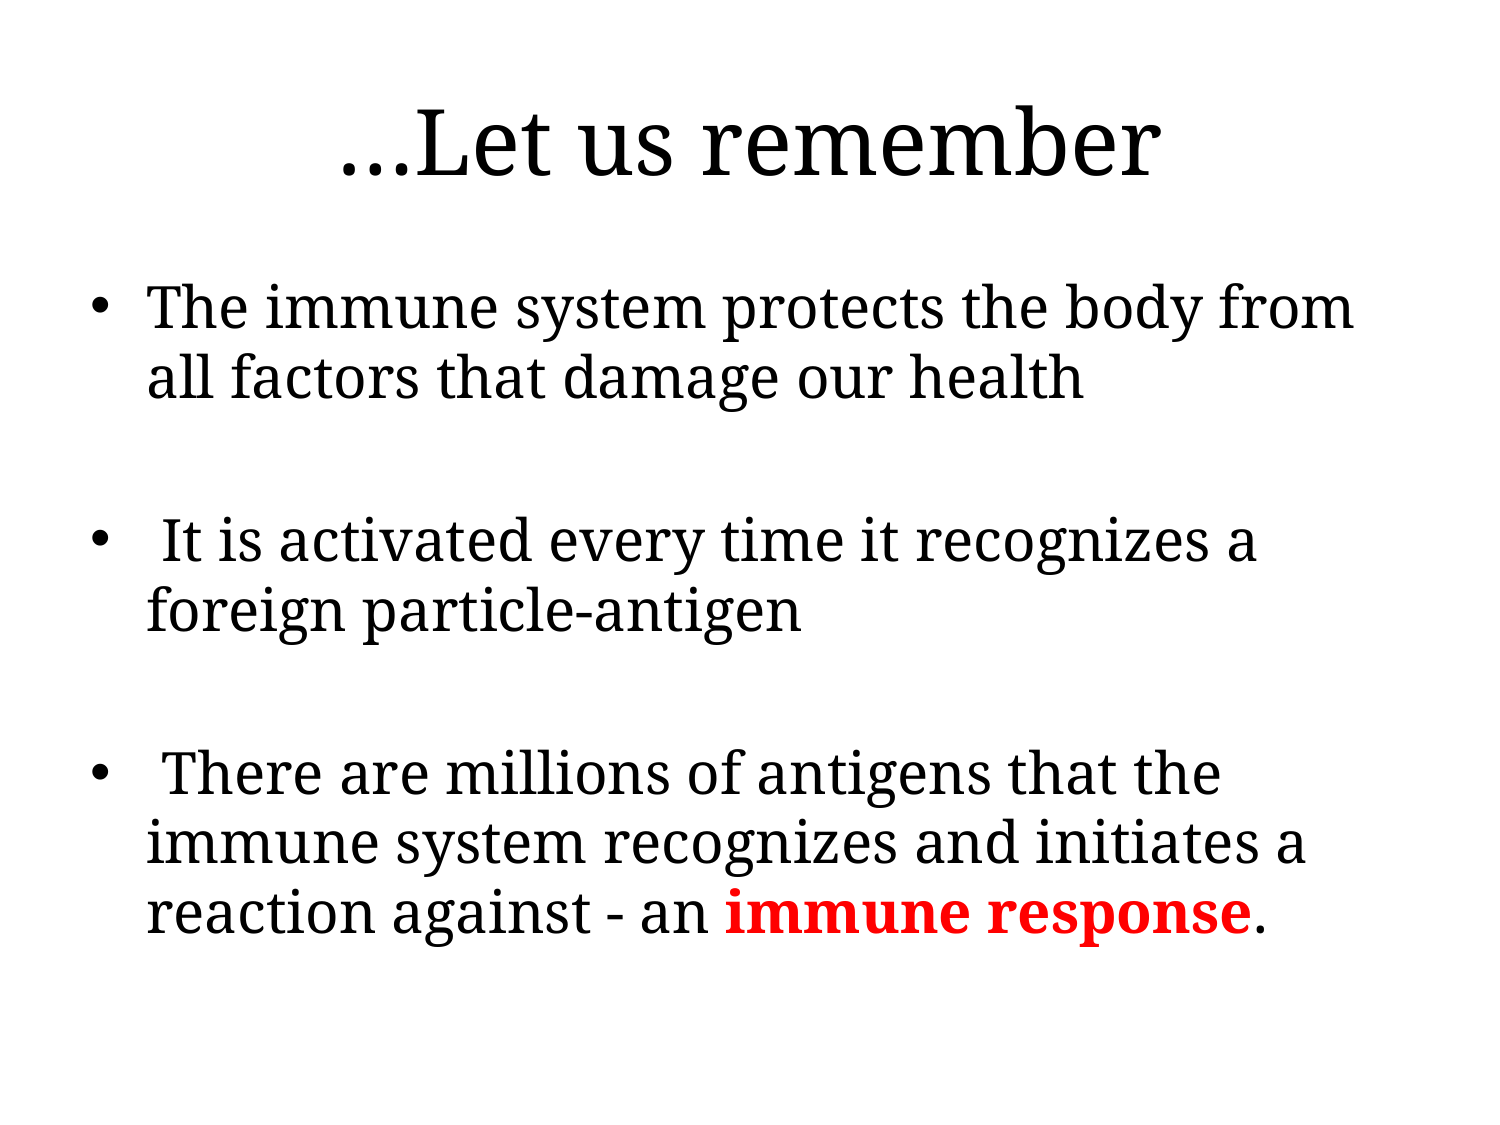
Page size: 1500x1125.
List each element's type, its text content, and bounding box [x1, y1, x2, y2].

title …Let us remember [75, 45, 1425, 233]
list The immune system protects the body from all factors that damage our health It is activated every time it recognizes a foreign particle-antigen There are millions of antigens that the immune system recognizes and initiates a reaction against - an immune response. [75, 262, 1425, 1005]
